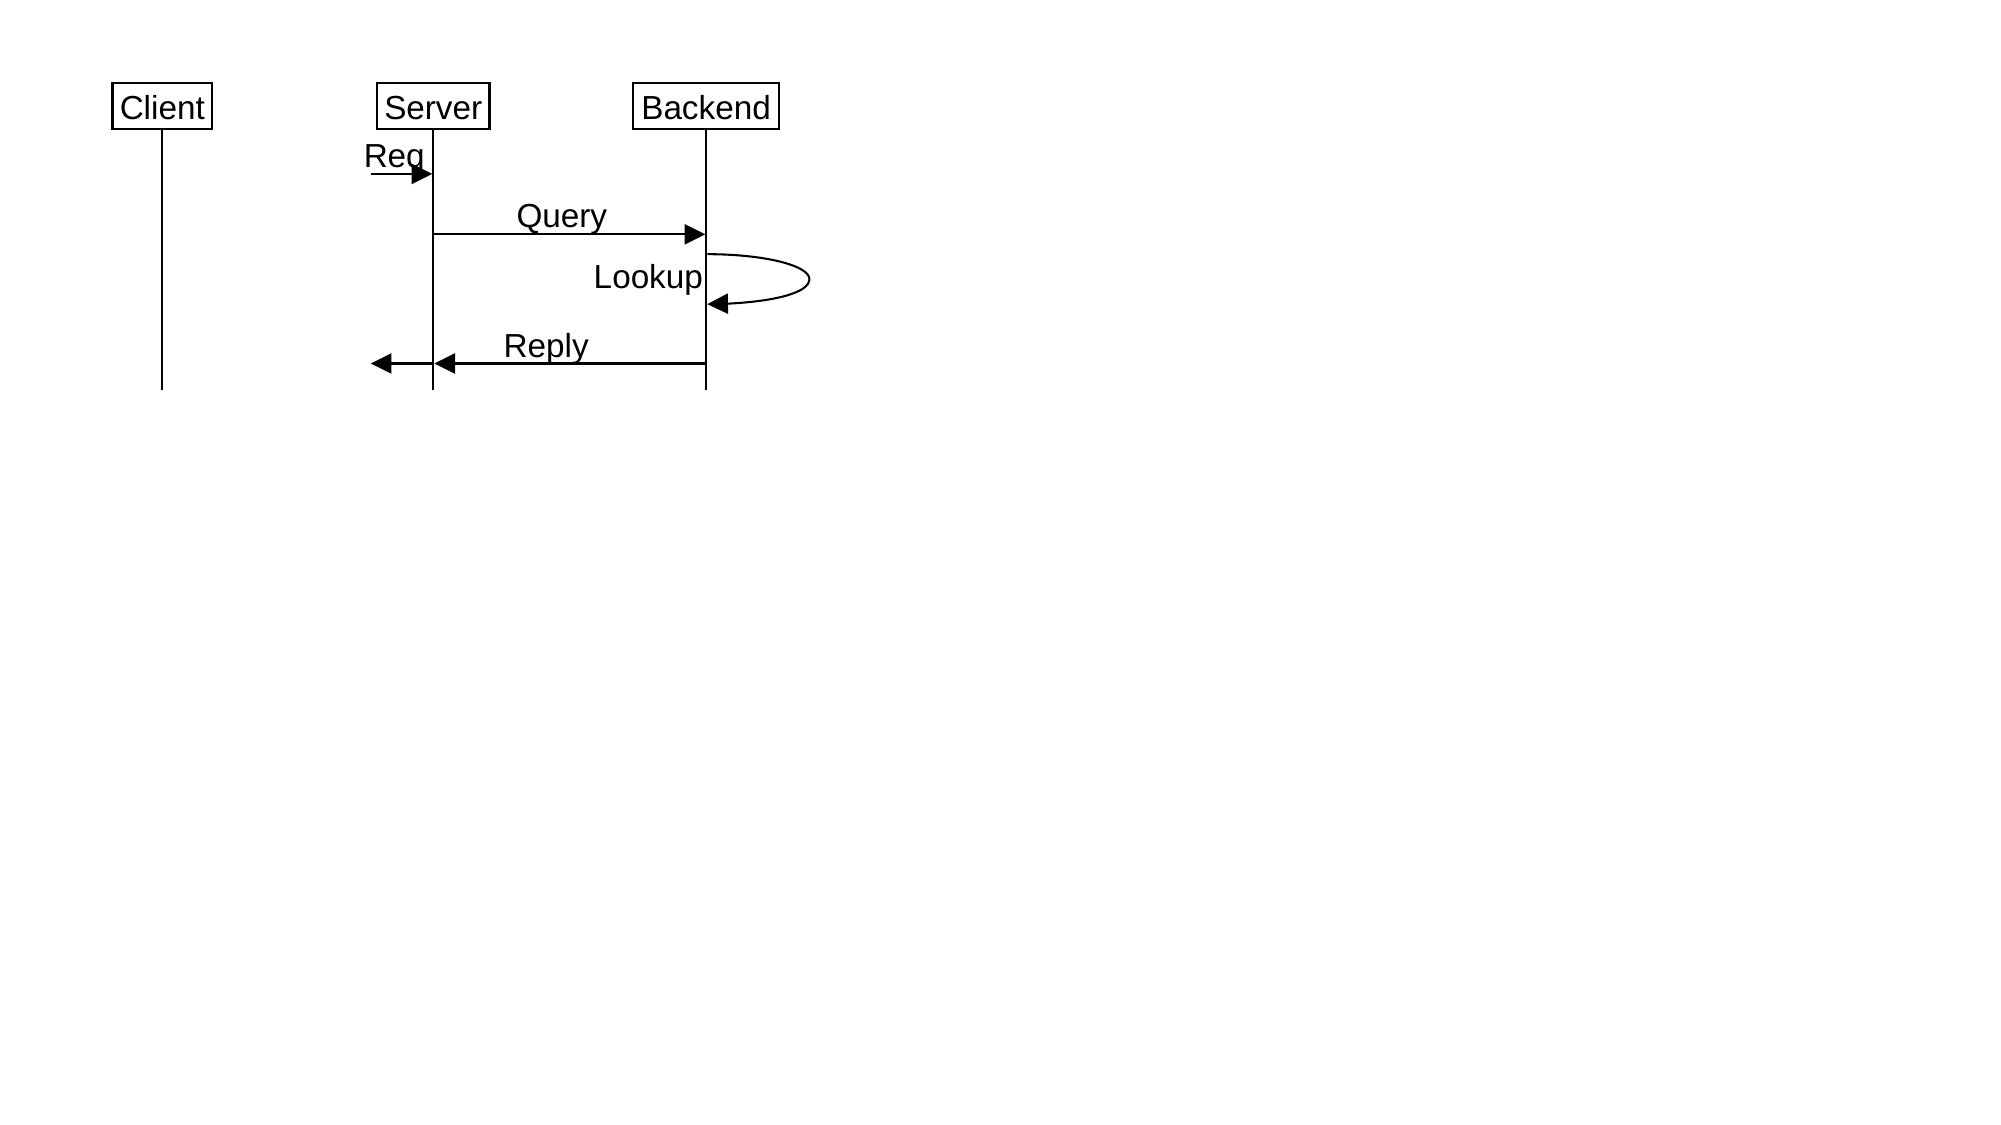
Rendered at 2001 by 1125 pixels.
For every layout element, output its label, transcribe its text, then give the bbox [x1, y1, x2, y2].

text_box Reply [501, 324, 591, 362]
text_box [707, 253, 810, 314]
text_box [74, 74, 853, 390]
text_box Req [361, 135, 427, 173]
text_box Client [112, 83, 213, 130]
text_box Server [377, 83, 490, 130]
text_box Lookup [589, 256, 704, 294]
text_box Query [514, 195, 610, 233]
text_box Backend [633, 83, 780, 130]
